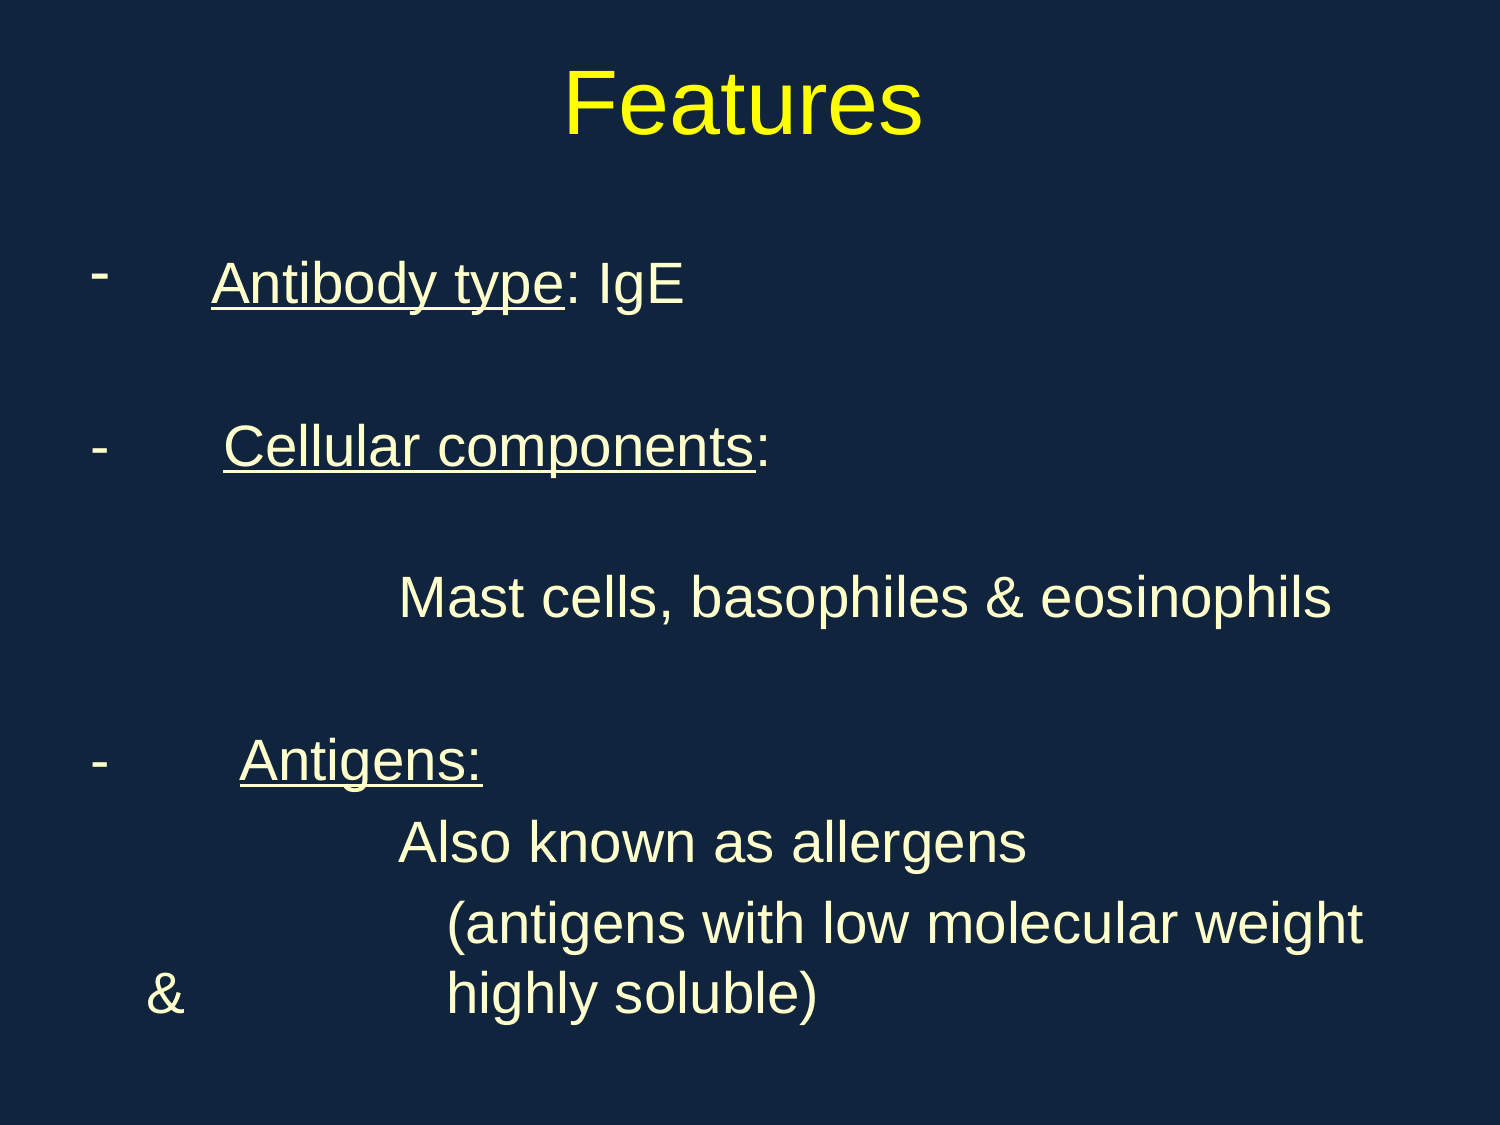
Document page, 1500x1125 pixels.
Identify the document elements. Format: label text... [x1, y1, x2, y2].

title Features [75, 45, 1413, 150]
list Antibody type: IgE - Cellular components: Mast cells, basophiles & eosinophils - Antigens: Also known as allergens (antigens with low molecular weight & highly soluble) [75, 237, 1425, 1038]
